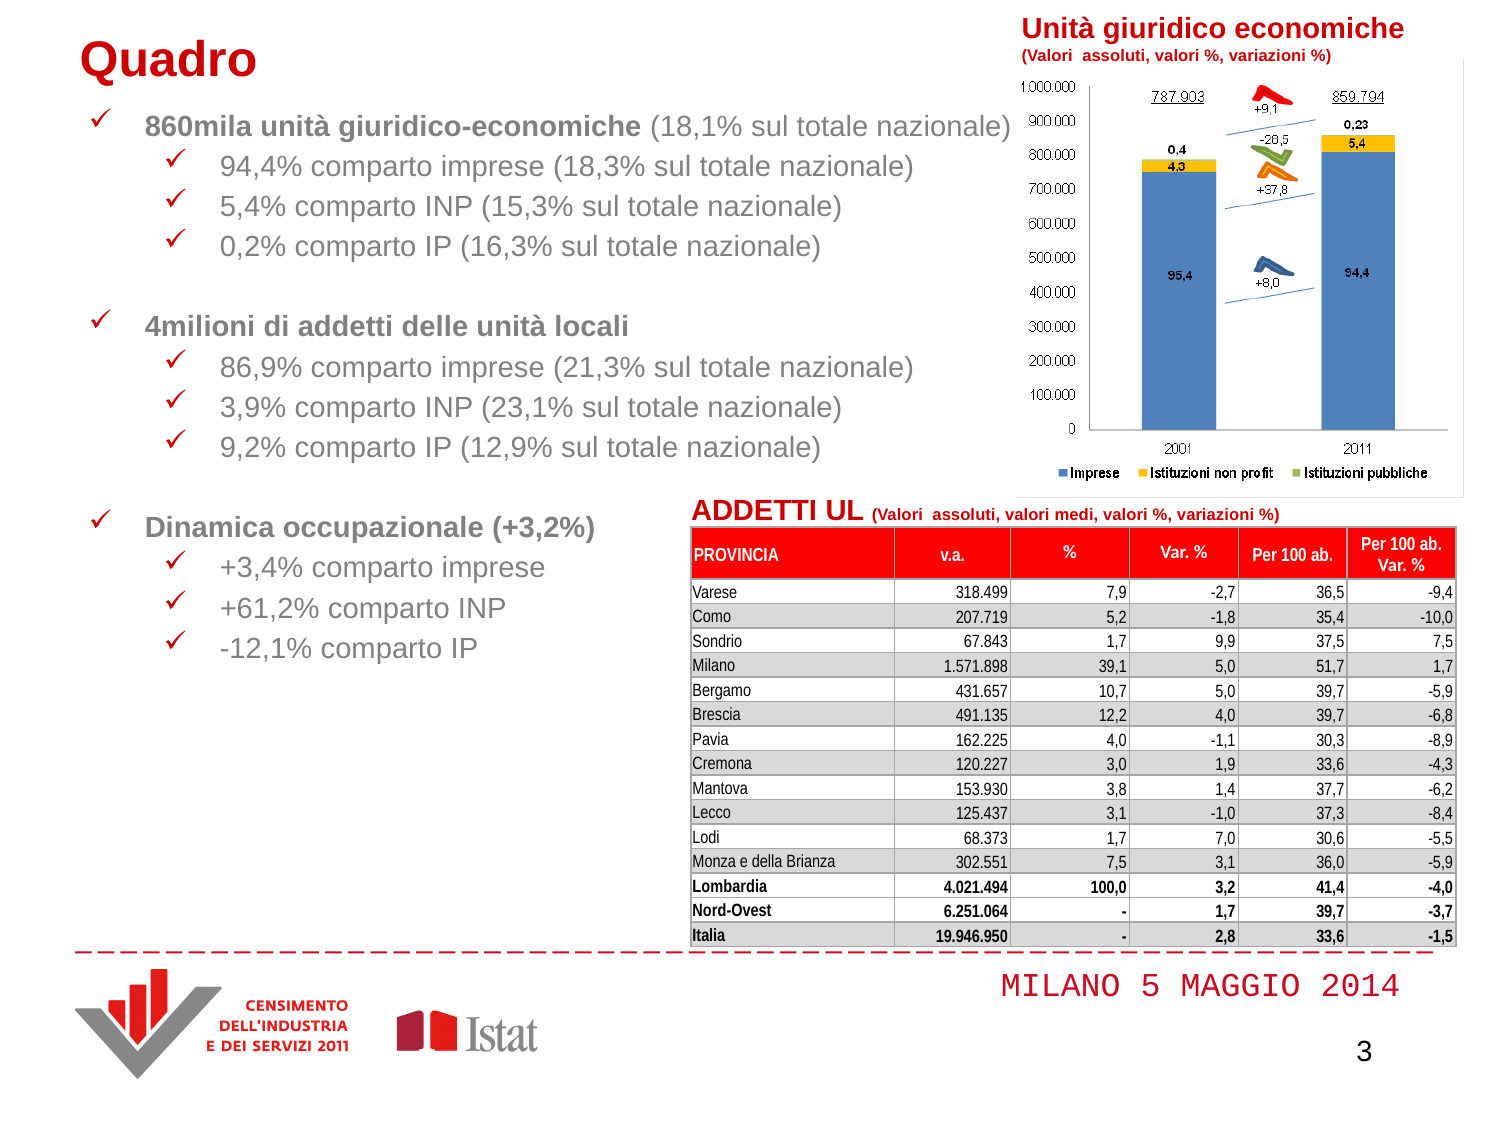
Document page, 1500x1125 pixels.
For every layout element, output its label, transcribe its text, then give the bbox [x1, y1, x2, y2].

table_cell 39,7 [1239, 898, 1346, 921]
table_cell 41,4 [1239, 874, 1346, 897]
table_cell 1,7 [1011, 825, 1129, 848]
table_cell Lombardia [692, 874, 894, 897]
table_cell 36,0 [1239, 849, 1346, 872]
table_cell Lecco [692, 800, 894, 823]
picture [1016, 58, 1471, 498]
table_cell 33,6 [1239, 923, 1346, 946]
table_cell 10,7 [1011, 678, 1129, 701]
table_cell 39,7 [1239, 702, 1346, 725]
table_cell 100,0 [1011, 874, 1129, 897]
table_cell -1,1 [1130, 727, 1238, 750]
table_cell 153.930 [895, 776, 1010, 799]
table_cell 6.251.064 [895, 898, 1010, 921]
table_cell Brescia [692, 702, 894, 725]
table_cell 36,5 [1239, 580, 1346, 603]
slide_number 3 [1074, 1025, 1388, 1100]
table_cell 37,7 [1239, 776, 1346, 799]
table_header PROVINCIA [692, 539, 894, 578]
table_cell -6,2 [1348, 776, 1455, 799]
table_cell 68.373 [895, 825, 1010, 848]
table_cell 19.946.950 [895, 923, 1010, 946]
table_cell 1,9 [1130, 751, 1238, 774]
table_cell -5,9 [1348, 678, 1455, 701]
table_cell 1,7 [1130, 898, 1238, 921]
table_cell -5,5 [1348, 825, 1455, 848]
text_box 860mila unità giuridico-economiche (18,1% sul totale nazionale) 94,4% comparto imprese (18,3% sul totale nazionale) 5,4% comparto INP (15,3% sul totale nazionale) 0,2% comparto IP (16,3% sul totale nazionale) 4milioni di addetti delle unità locali 86,9% comparto imprese (21,3% sul totale nazionale) 3,9% comparto INP (23,1% sul totale nazionale) 9,2% comparto IP (12,9% sul totale nazionale) Dinamica occupazionale (+3,2%) +3,4% comparto imprese +61,2% comparto INP -12,1% comparto IP [88, 101, 1011, 870]
table_cell Sondrio [692, 629, 894, 652]
table_cell Varese [692, 580, 894, 603]
table_cell 302.551 [895, 849, 1010, 872]
table_cell -1,0 [1130, 800, 1238, 823]
table_cell - [1011, 898, 1129, 921]
table_cell 3,0 [1011, 751, 1129, 774]
table_header Var. % [1130, 539, 1238, 578]
table_cell 12,2 [1011, 702, 1129, 725]
table_header Per 100 ab. [1239, 539, 1346, 578]
text_box ADDETTI UL (Valori assoluti, valori medi, valori %, variazioni %) [690, 479, 1376, 539]
table_cell 318.499 [895, 580, 1010, 603]
table_cell Lodi [692, 825, 894, 848]
table_cell 7,0 [1130, 825, 1238, 848]
table_cell 4,0 [1130, 702, 1238, 725]
table_cell Pavia [692, 727, 894, 750]
text_box Quadro [64, 19, 815, 94]
table_cell -1,5 [1348, 923, 1455, 946]
table_cell 35,4 [1239, 604, 1346, 627]
table_cell Bergamo [692, 678, 894, 701]
table_header Per 100 ab. Var. % [1348, 528, 1455, 578]
table_cell 30,6 [1239, 825, 1346, 848]
table_cell 30,3 [1239, 727, 1346, 750]
table_cell 5,2 [1011, 604, 1129, 627]
table_cell 125.437 [895, 800, 1010, 823]
table_cell Nord-Ovest [692, 898, 894, 921]
table_cell 5,0 [1130, 653, 1238, 676]
table_cell 431.657 [895, 678, 1010, 701]
table_cell 2,8 [1130, 923, 1238, 946]
table_cell -10,0 [1348, 604, 1455, 627]
table_cell -8,4 [1348, 800, 1455, 823]
table_cell -1,8 [1130, 604, 1238, 627]
table_cell 4,0 [1011, 727, 1129, 750]
table_cell -4,3 [1348, 751, 1455, 774]
table_cell 39,7 [1239, 678, 1346, 701]
table_cell -4,0 [1348, 874, 1455, 897]
table_cell 5,0 [1130, 678, 1238, 701]
text_box Unità giuridico economiche (Valori assoluti, valori %, variazioni %) [1021, 7, 1447, 57]
table_cell 4.021.494 [895, 874, 1010, 897]
table_cell Cremona [692, 751, 894, 774]
table_cell -8,9 [1348, 727, 1455, 750]
table_cell 3,2 [1130, 874, 1238, 897]
table_cell 1,7 [1348, 653, 1455, 676]
table_cell 3,1 [1011, 800, 1129, 823]
picture [75, 969, 538, 1082]
table_cell 9,9 [1130, 629, 1238, 652]
table_cell -3,7 [1348, 898, 1455, 921]
table_cell -5,9 [1348, 849, 1455, 872]
table_cell Como [692, 604, 894, 627]
table_cell 39,1 [1011, 653, 1129, 676]
table_cell 37,5 [1239, 629, 1346, 652]
table_cell 7,5 [1011, 849, 1129, 872]
table_cell Mantova [692, 776, 894, 799]
table_cell 162.225 [895, 727, 1010, 750]
table_cell Milano [692, 653, 894, 676]
table_cell 3,1 [1130, 849, 1238, 872]
table_header % [1011, 539, 1129, 578]
table_cell Italia [692, 923, 894, 946]
table_cell 51,7 [1239, 653, 1346, 676]
table_cell Monza e della Brianza [692, 849, 894, 872]
table_cell 1.571.898 [895, 653, 1010, 676]
table_cell 120.227 [895, 751, 1010, 774]
table_header v.a. [895, 539, 1010, 578]
table_cell 33,6 [1239, 751, 1346, 774]
table_cell 7,9 [1011, 580, 1129, 603]
table_cell 1,7 [1011, 629, 1129, 652]
table_cell 207.719 [895, 604, 1010, 627]
table_cell -6,8 [1348, 702, 1455, 725]
table_cell -9,4 [1348, 580, 1455, 603]
table_cell -2,7 [1130, 580, 1238, 603]
table_cell 7,5 [1348, 629, 1455, 652]
table_cell 491.135 [895, 702, 1010, 725]
table_cell 3,8 [1011, 776, 1129, 799]
table_cell - [1011, 923, 1129, 946]
table_cell 67.843 [895, 629, 1010, 652]
table_cell 37,3 [1239, 800, 1346, 823]
table_cell 1,4 [1130, 776, 1238, 799]
